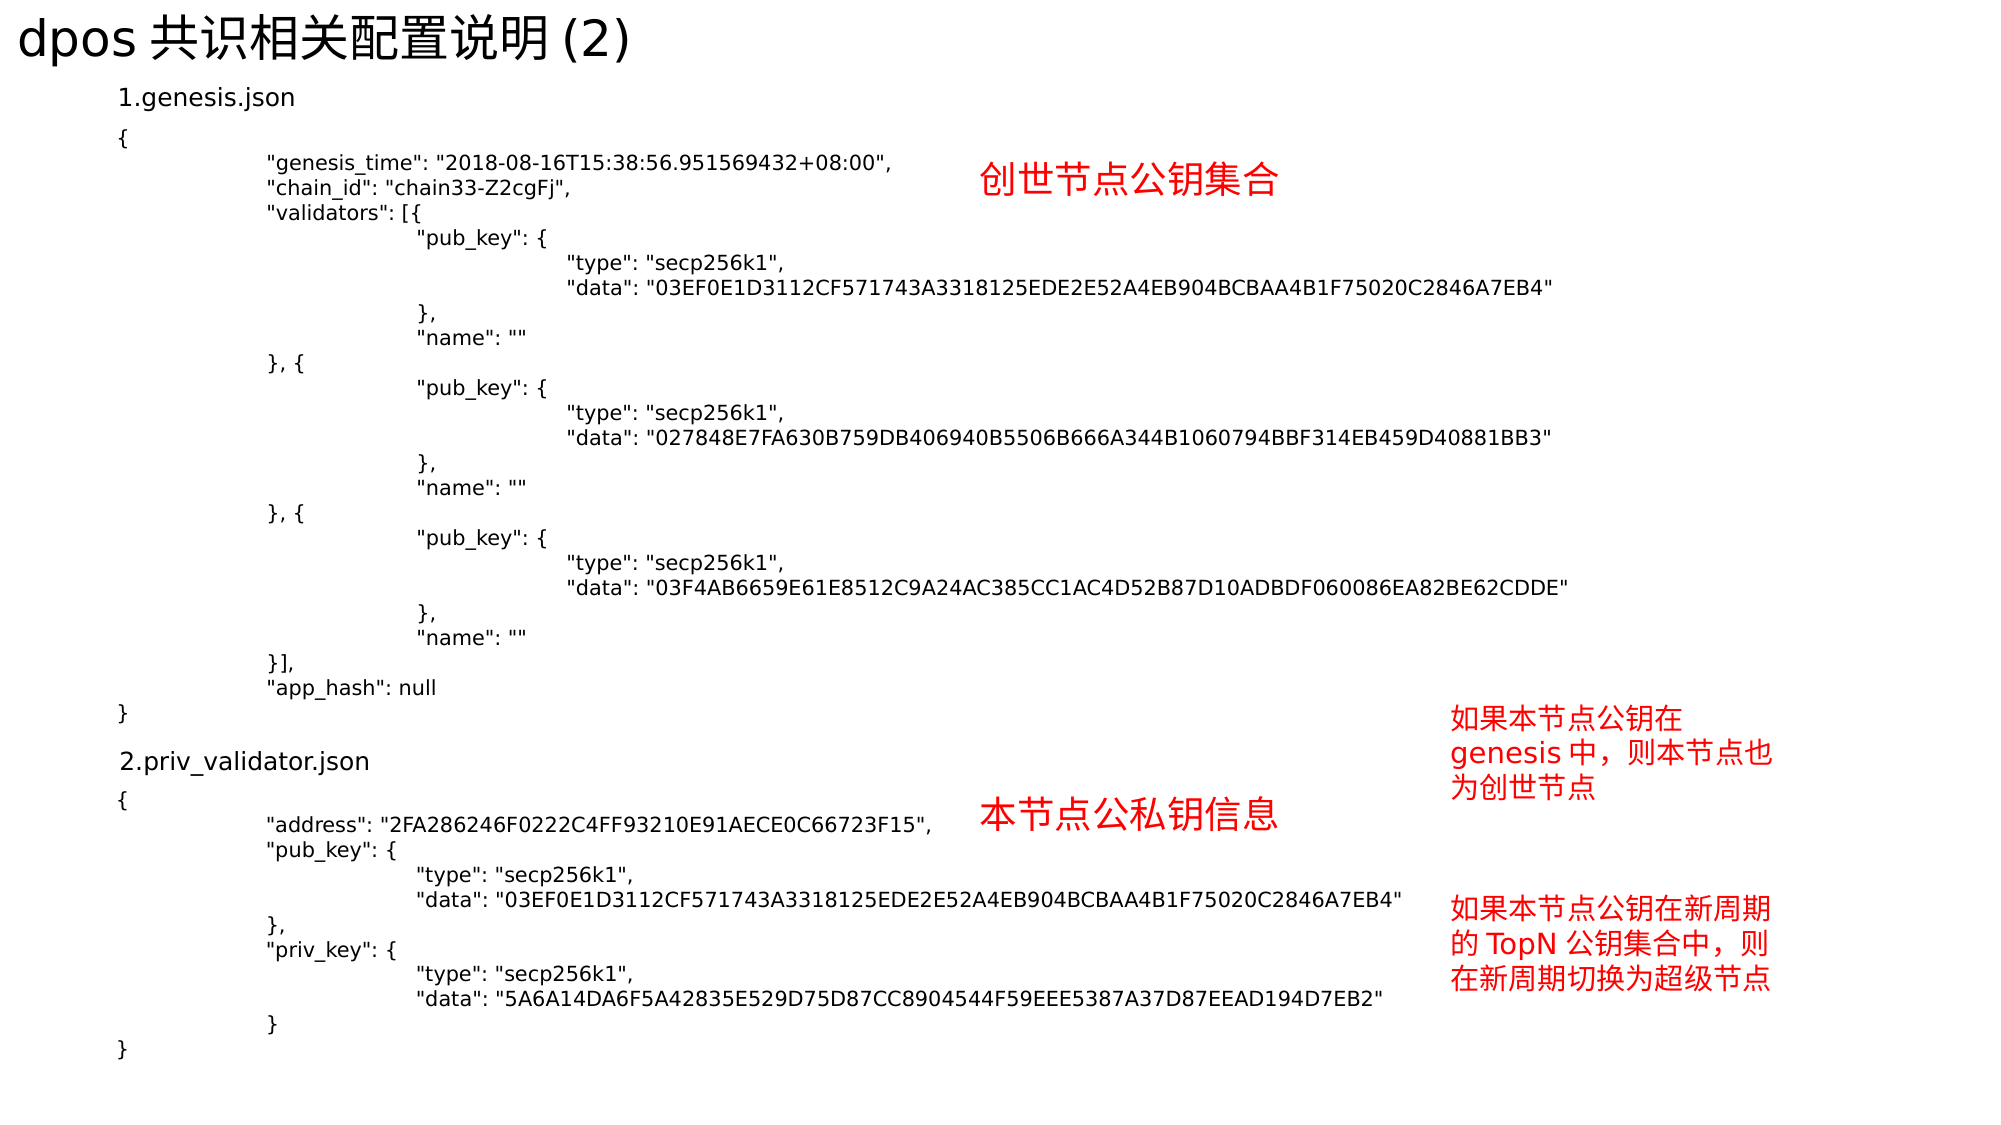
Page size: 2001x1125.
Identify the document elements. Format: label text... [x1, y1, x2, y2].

text_box 如果本节点公钥在genesis中，则本节点也为创世节点 [1435, 692, 1803, 813]
text_box { "address": "2FA286246F0222C4FF93210E91AECE0C66723F15", "pub_key": { "type": "secp256k1", "data": "03EF0E1D3112CF571743A3318125EDE2E52A4EB904BCBAA4B1F75020C2846A7EB4" }, "priv_key": { "type": "secp256k1", "data": "5A6A14DA6F5A42835E529D75D87CC8904544F59EEE5387A37D87EEAD194D7EB2" } } [100, 778, 1481, 1069]
text_box 如果本节点公钥在新周期的TopN公钥集合中，则在新周期切换为超级节点 [1435, 882, 1803, 1003]
text_box dpos共识相关配置说明(2) [2, 0, 668, 74]
text_box 创世节点公钥集合 [965, 148, 1295, 208]
text_box 1.genesis.json [102, 74, 311, 119]
text_box 本节点公私钥信息 [965, 783, 1295, 844]
text_box { "genesis_time": "2018-08-16T15:38:56.951569432+08:00", "chain_id": "chain33-Z2cgFj", "validators": [{ "pub_key": { "type": "secp256k1", "data": "03EF0E1D3112CF571743A3318125EDE2E52A4EB904BCBAA4B1F75020C2846A7EB4" }, "name": "" }, { "pub_key": { "type": "secp256k1", "data": "027848E7FA630B759DB406940B5506B666A344B1060794BBF314EB459D40881BB3" }, "name": "" }, { "pub_key": { "type": "secp256k1", "data": "03F4AB6659E61E8512C9A24AC385CC1AC4D52B87D10ADBDF060086EA82BE62CDDE" }, "name": "" }], "app_hash": null } [101, 117, 1611, 732]
text_box 2.priv_validator.json [104, 738, 386, 783]
